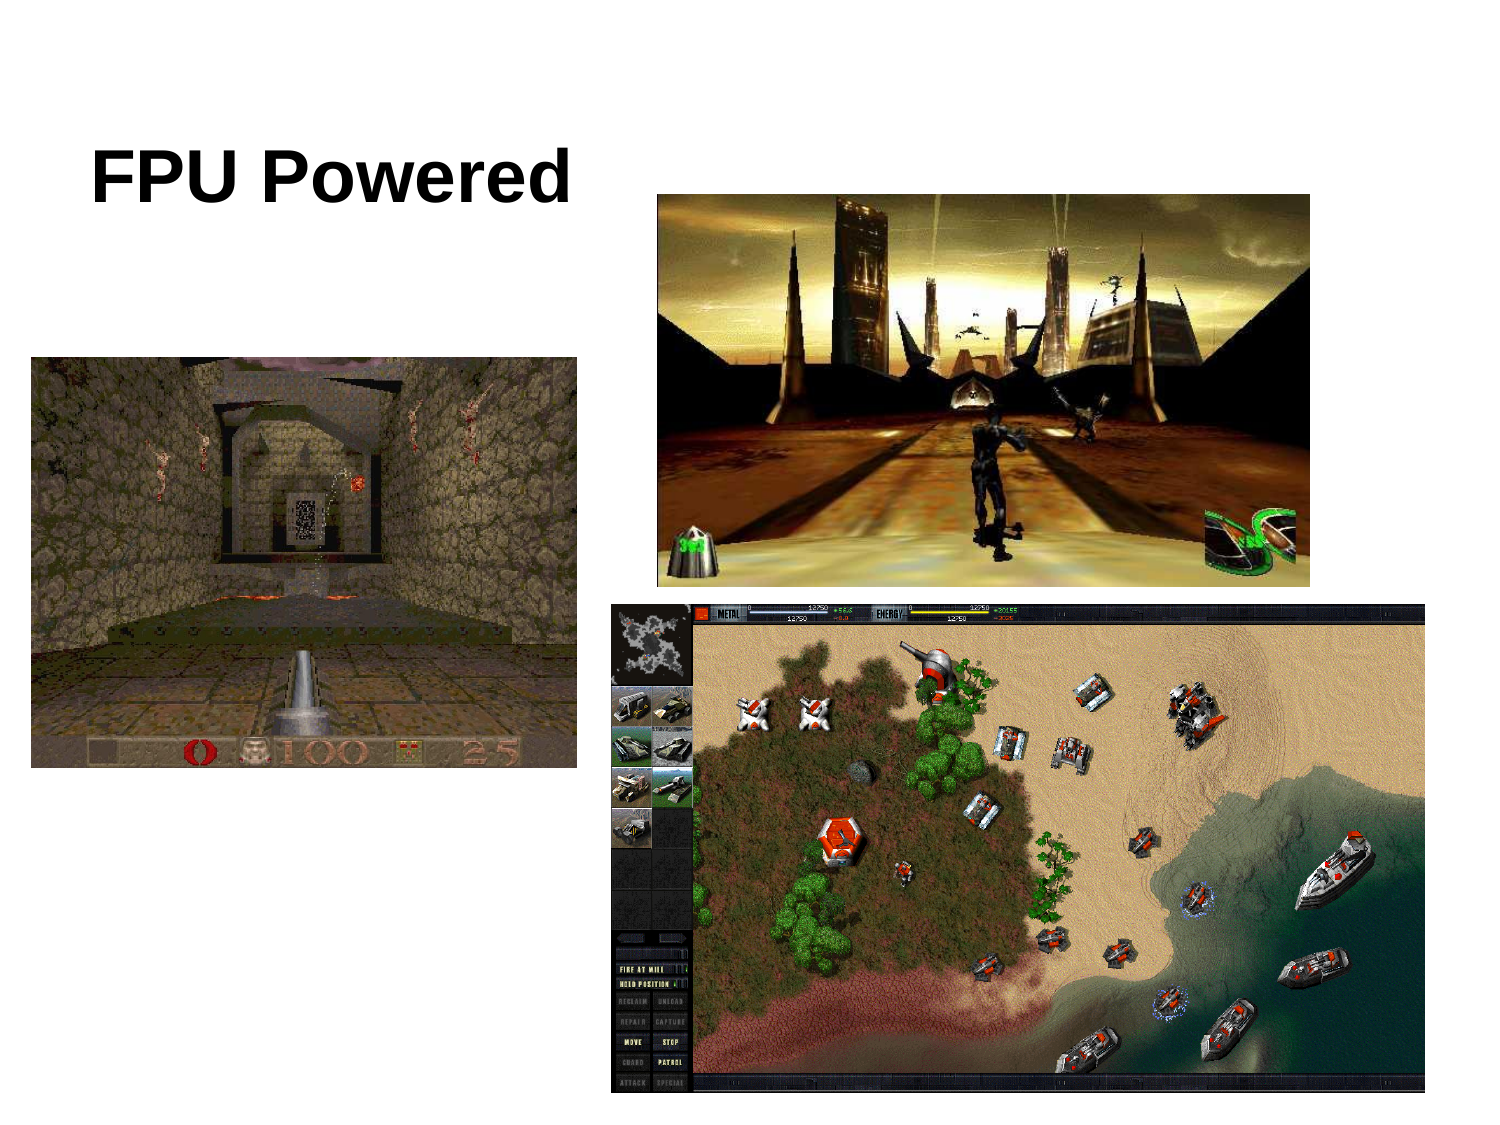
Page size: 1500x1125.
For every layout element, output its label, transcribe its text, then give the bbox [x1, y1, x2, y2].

title FPU Powered [75, 45, 1425, 233]
picture [657, 193, 1310, 587]
picture [30, 357, 577, 768]
picture [611, 604, 1426, 1094]
